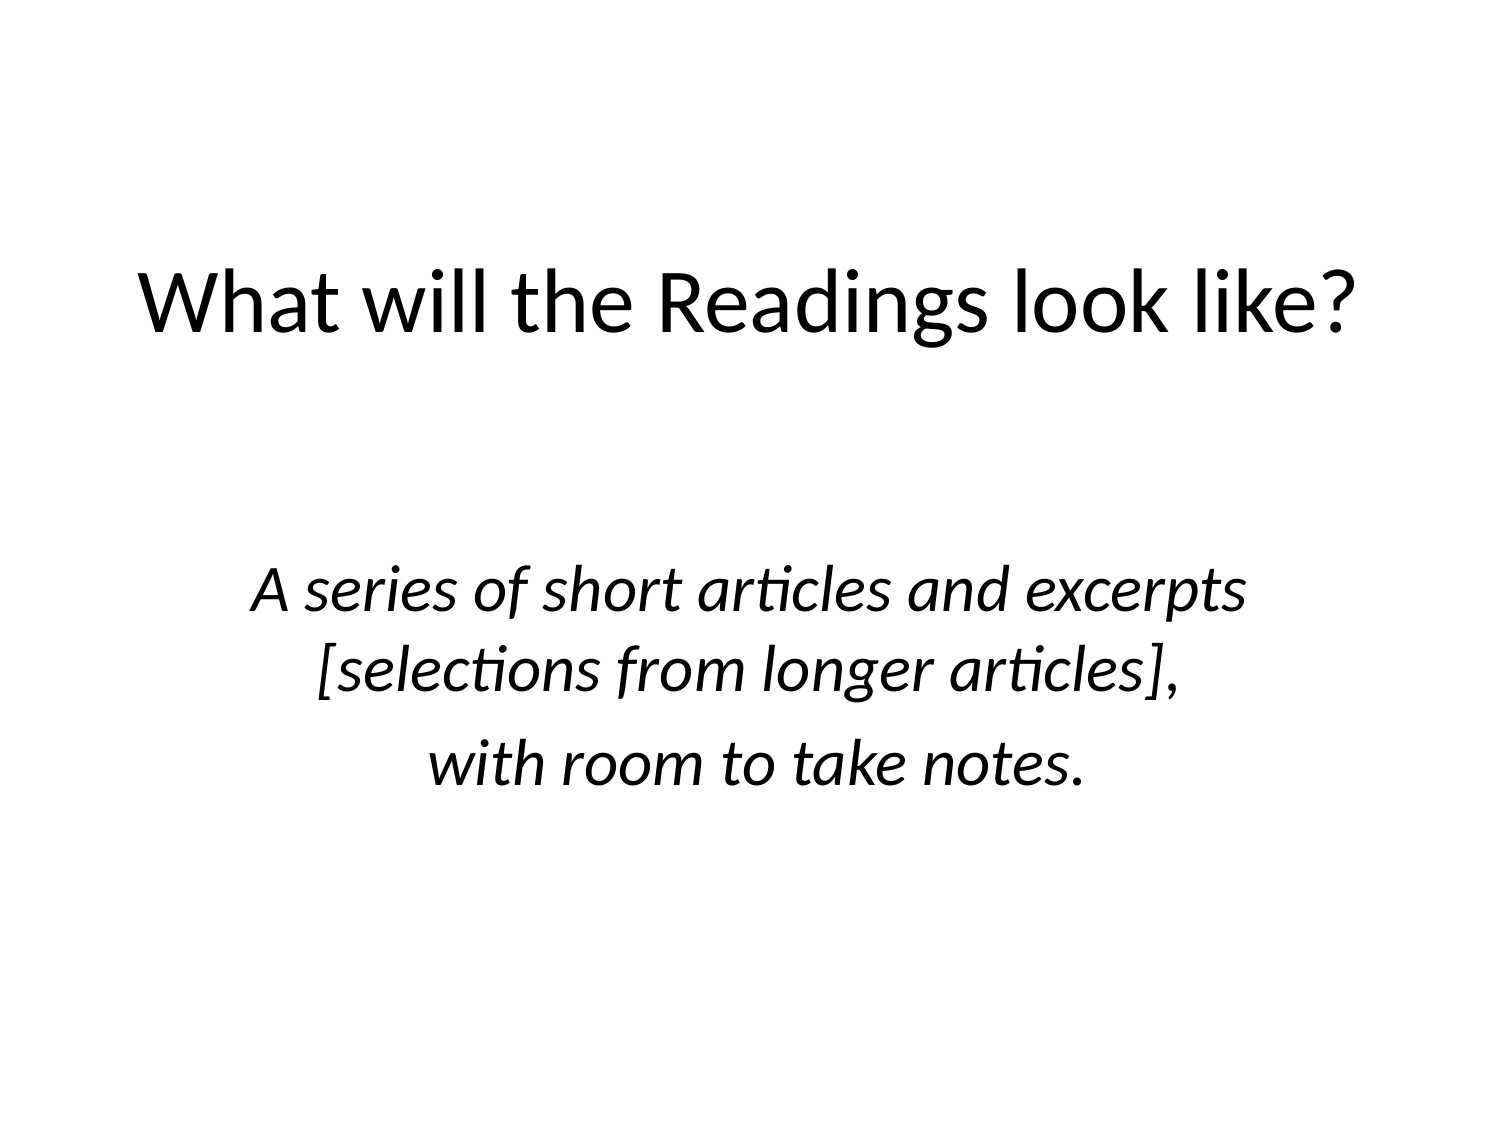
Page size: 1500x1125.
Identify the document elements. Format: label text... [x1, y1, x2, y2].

subtitle A series of short articles and excerpts [selections from longer articles], with room to take notes. [225, 537, 1275, 825]
title What will the Readings look like? [112, 174, 1388, 417]
